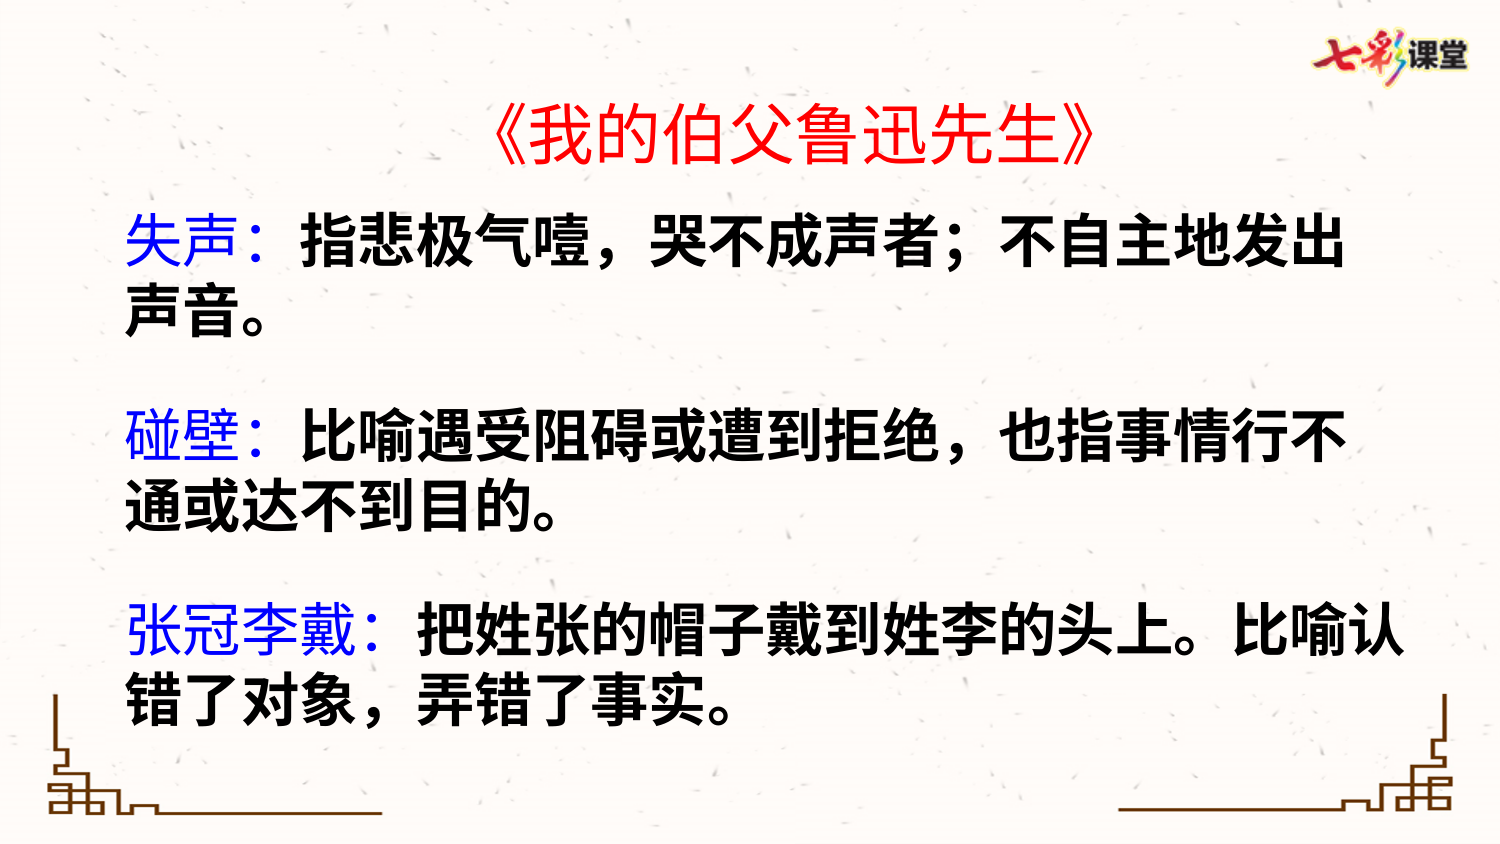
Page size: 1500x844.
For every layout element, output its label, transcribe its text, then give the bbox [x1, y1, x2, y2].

picture [0, 0, 1500, 844]
text_box 失声：指悲极气噎，哭不成声者；不自主地发出声音。 [110, 197, 1417, 352]
text_box 张冠李戴：把姓张的帽子戴到姓李的头上。比喻认错了对象，弄错了事实。 [110, 586, 1423, 741]
text_box 《我的伯父鲁迅先生》 [446, 85, 1144, 180]
text_box 碰壁：比喻遇受阻碍或遭到拒绝，也指事情行不通或达不到目的。 [110, 391, 1417, 547]
